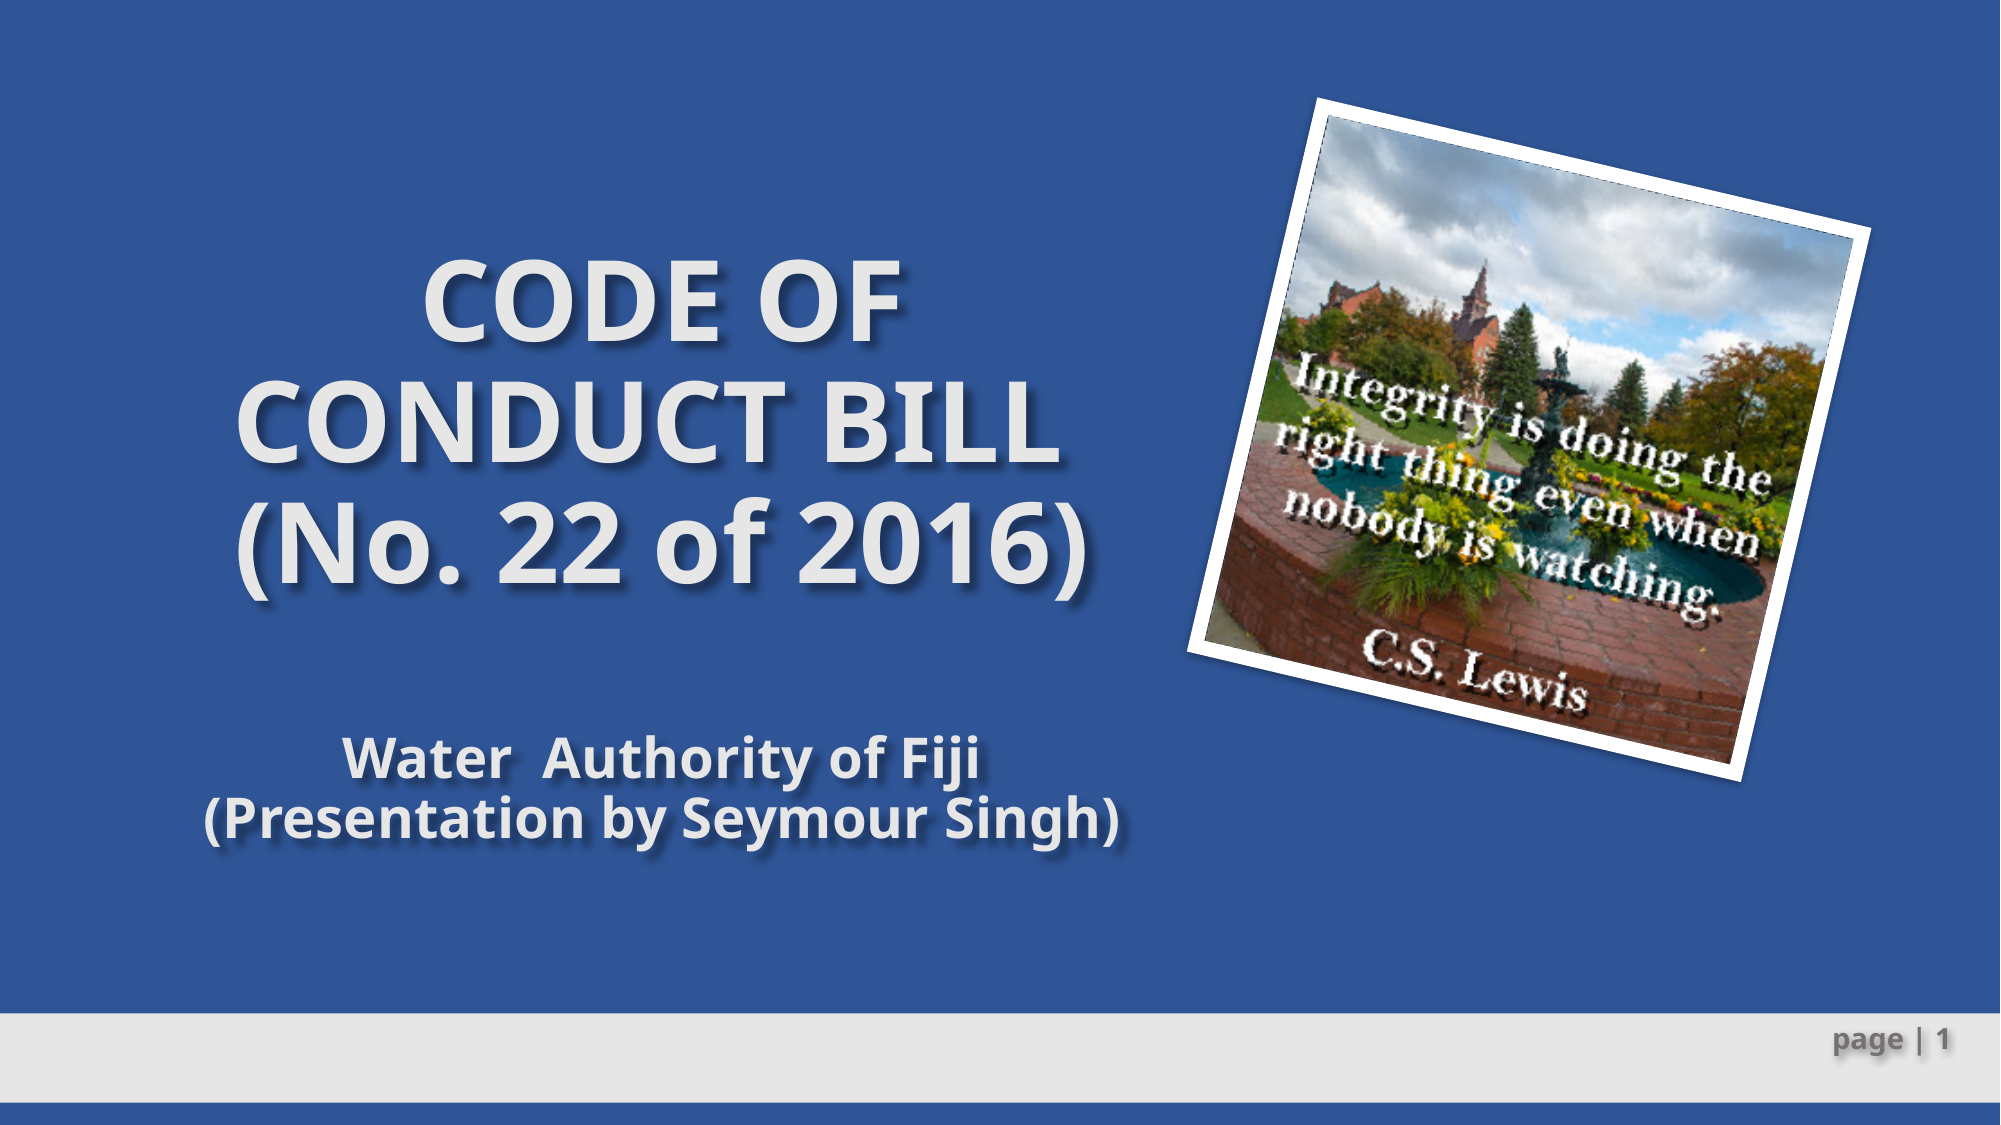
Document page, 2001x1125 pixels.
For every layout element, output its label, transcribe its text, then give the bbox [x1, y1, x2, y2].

title CODE OF CONDUCT BILL (No. 22 of 2016) Water Authority of Fiji (Presentation by Seymour Singh) [119, 71, 1206, 994]
picture [1206, 116, 1853, 764]
